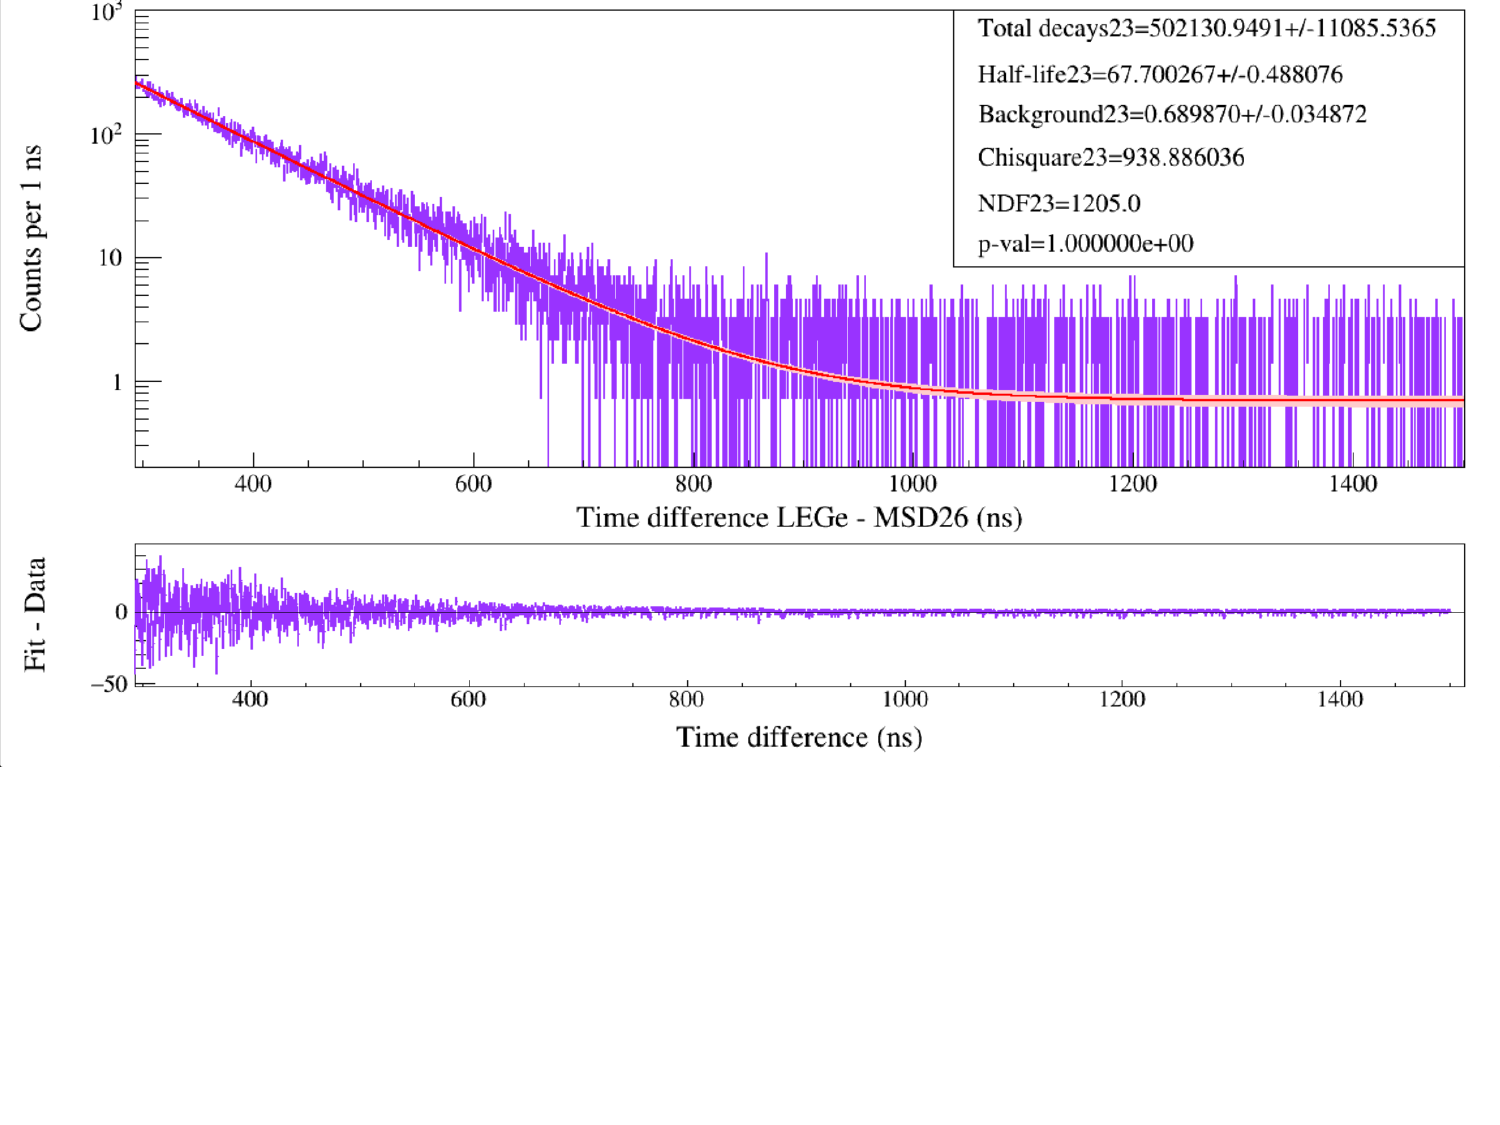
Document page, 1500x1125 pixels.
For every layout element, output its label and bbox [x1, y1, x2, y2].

picture [0, 0, 1500, 767]
